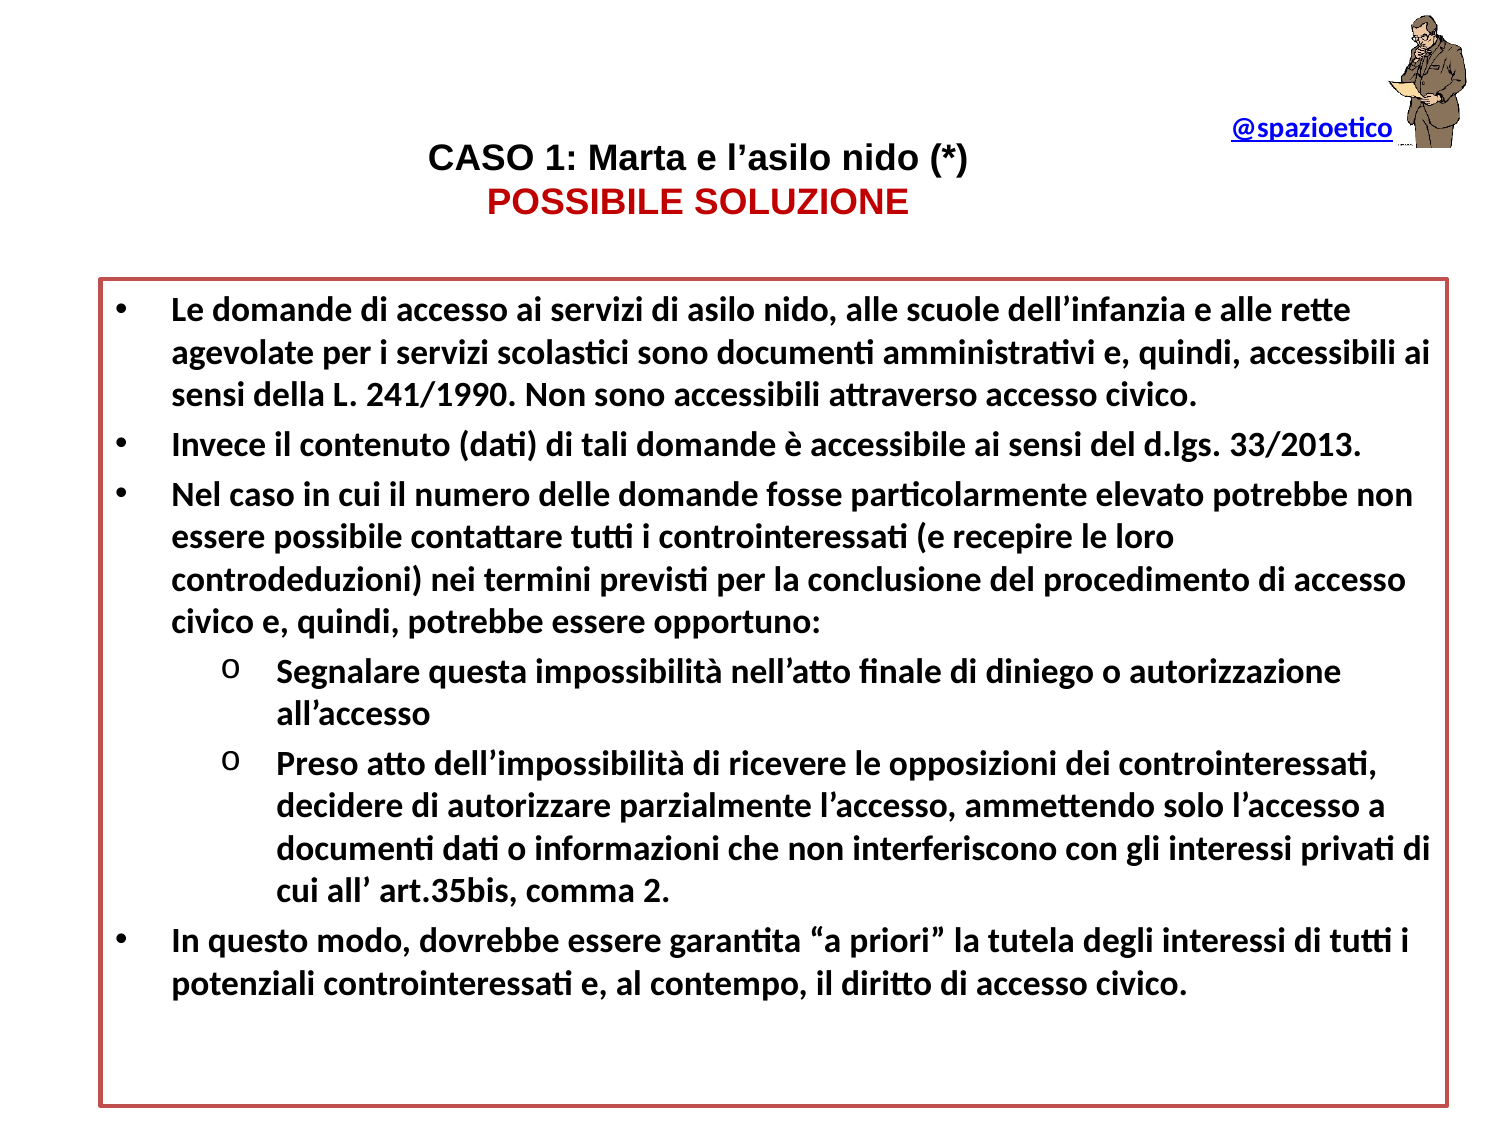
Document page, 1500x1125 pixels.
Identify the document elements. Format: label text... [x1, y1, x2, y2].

title CASO 1: Marta e l’asilo nido (*) POSSIBILE SOLUZIONE [23, 125, 1374, 230]
picture [1372, 7, 1488, 148]
text_box Le domande di accesso ai servizi di asilo nido, alle scuole dell’infanzia e alle rette agevolate per i servizi scolastici sono documenti amministrativi e, quindi, accessibili ai sensi della L. 241/1990. Non sono accessibili attraverso accesso civico. Invece il contenuto (dati) di tali domande è accessibile ai sensi del d.lgs. 33/2013. Nel caso in cui il numero delle domande fosse particolarmente elevato potrebbe non essere possibile contattare tutti i controinteressati (e recepire le loro controdeduzioni) nei termini previsti per la conclusione del procedimento di accesso civico e, quindi, potrebbe essere opportuno: Segnalare questa impossibilità nell’atto finale di diniego o autorizzazione all’accesso Preso atto dell’impossibilità di ricevere le opposizioni dei controinteressati, decidere di autorizzare parzialmente l’accesso, ammettendo solo l’accesso a documenti dati o informazioni che non interferiscono con gli interessi privati di cui all’ art.35bis, comma 2. In questo modo, dovrebbe essere garantita “a priori” la tutela degli interessi di tutti i potenziali controinteressati e, al contempo, il diritto di accesso civico. [98, 277, 1449, 1108]
